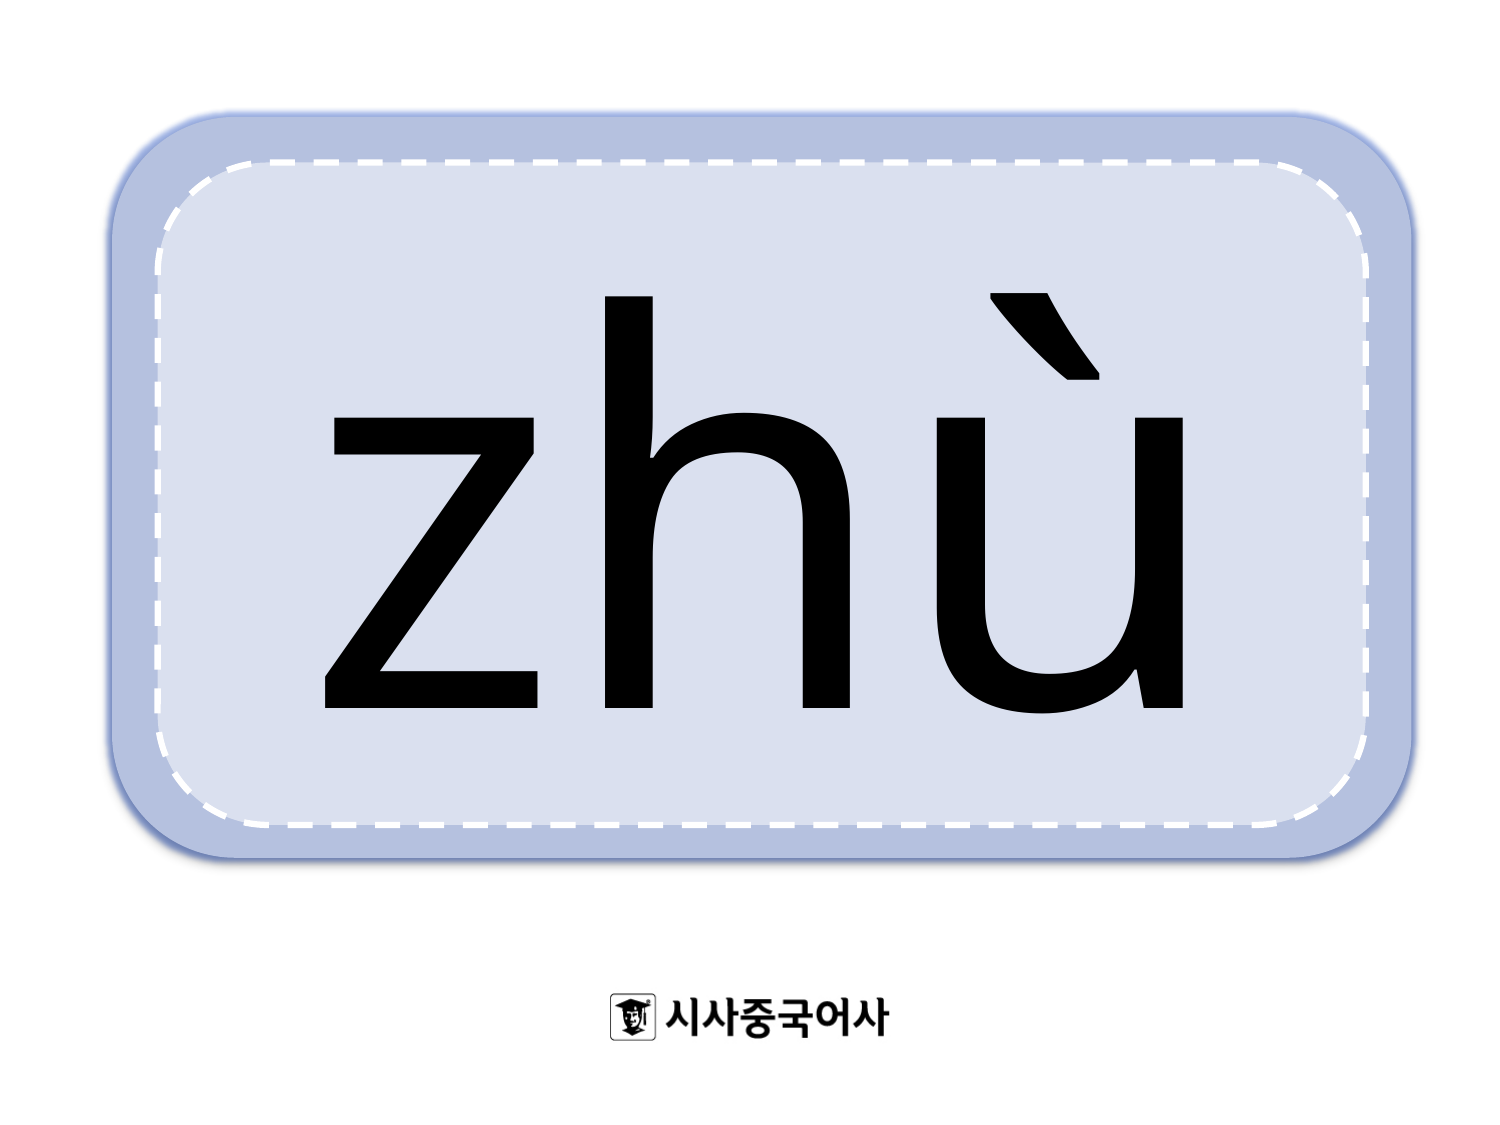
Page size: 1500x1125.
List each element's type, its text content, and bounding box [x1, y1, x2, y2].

text_box zhù [162, 160, 1371, 824]
picture [602, 987, 898, 1047]
